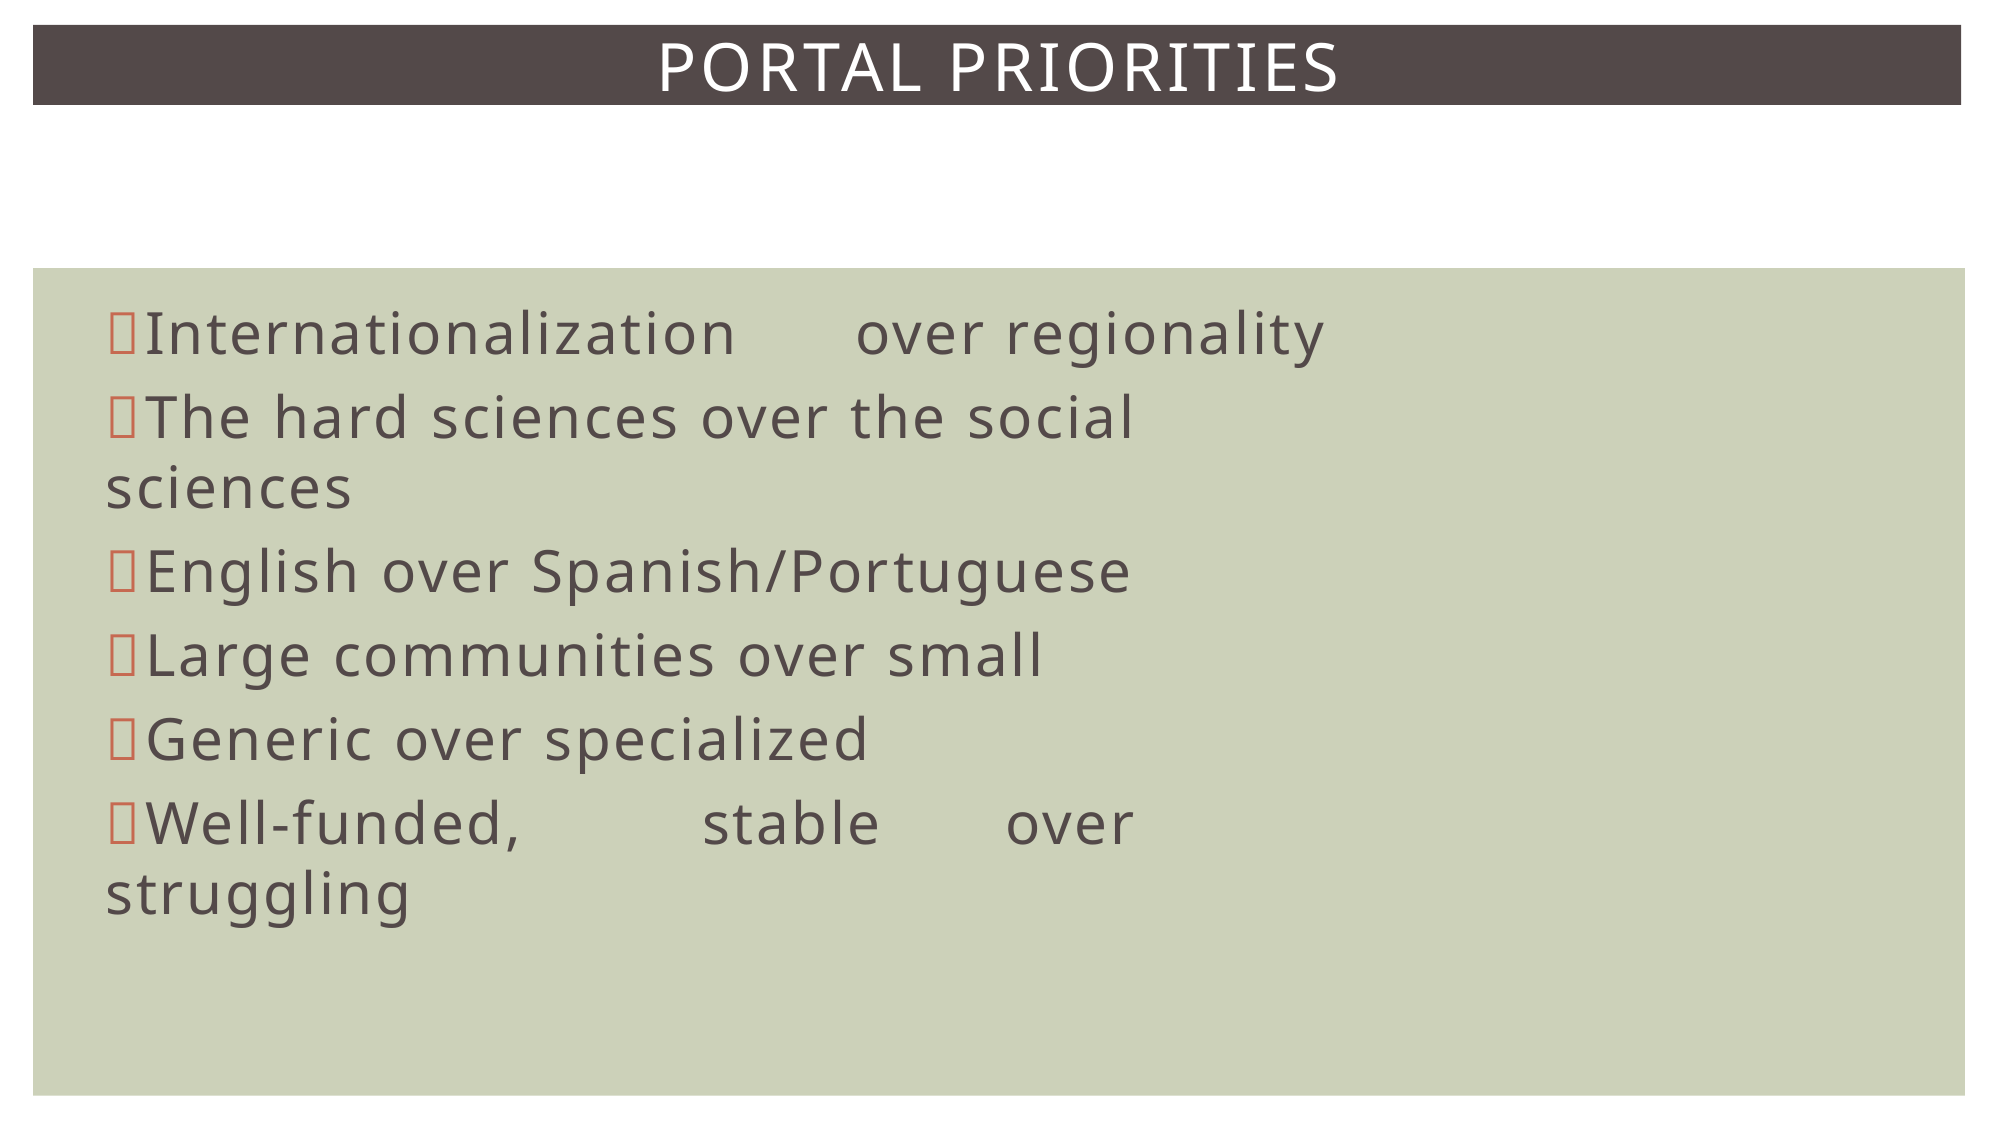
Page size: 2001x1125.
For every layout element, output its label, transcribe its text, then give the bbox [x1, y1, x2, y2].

text_box Internationalization over regionality The hard sciences over the social sciences English over Spanish/Portuguese Large communities over small Generic over specialized Well-funded, stable over struggling [103, 296, 1326, 927]
text_box PORTAL PRIORITIES [33, 24, 1962, 105]
